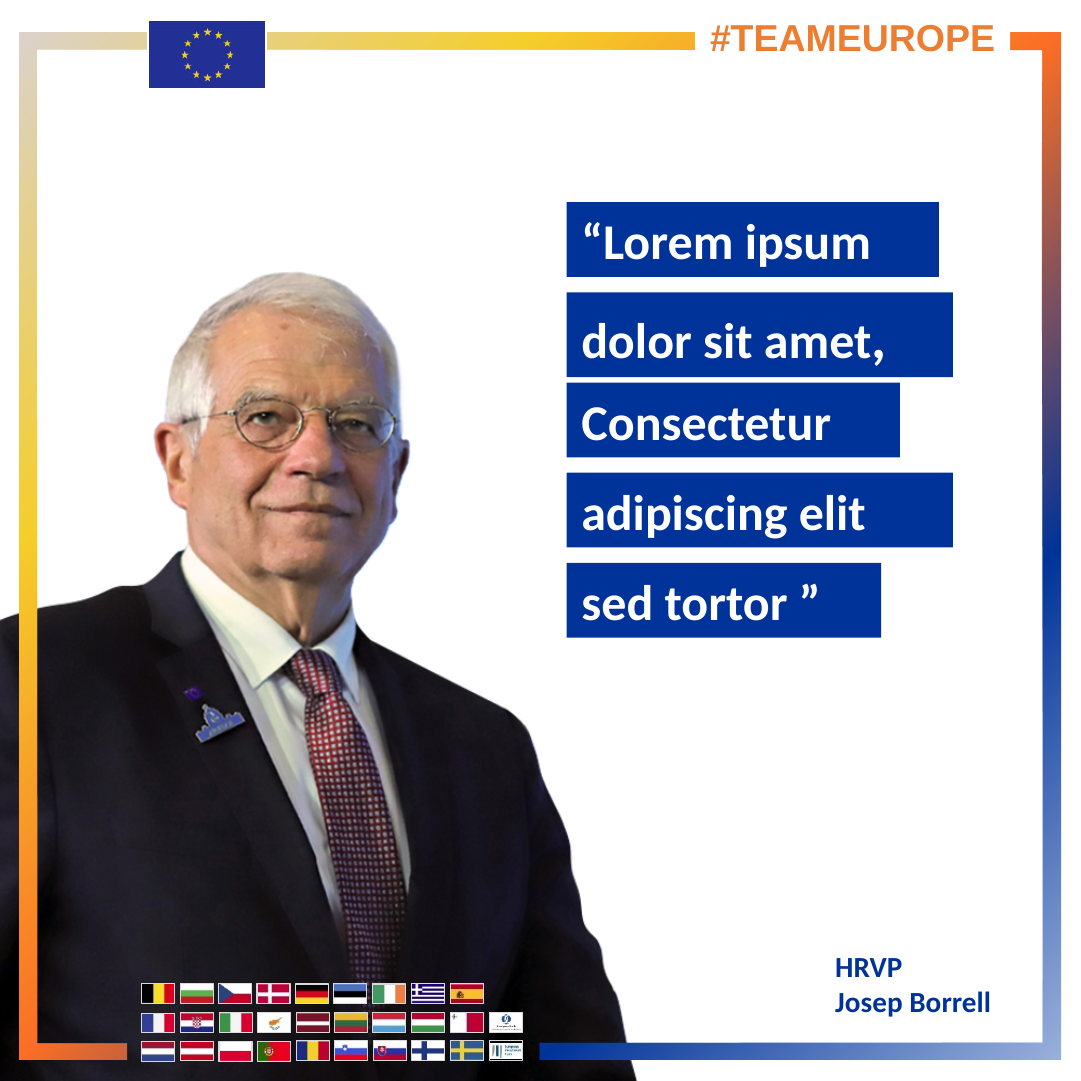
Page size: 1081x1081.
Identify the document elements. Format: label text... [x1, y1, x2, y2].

text_box Consectetur [566, 382, 900, 458]
text_box “Lorem ipsum [566, 202, 939, 277]
picture [149, 21, 265, 88]
text_box dolor sit amet, [566, 292, 953, 378]
text_box HRVP Josep Borrell [820, 940, 1081, 1026]
text_box sed tortor ” [566, 562, 882, 638]
text_box adipiscing elit [566, 472, 953, 548]
picture [0, 32, 1062, 1081]
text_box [142, 983, 522, 1061]
